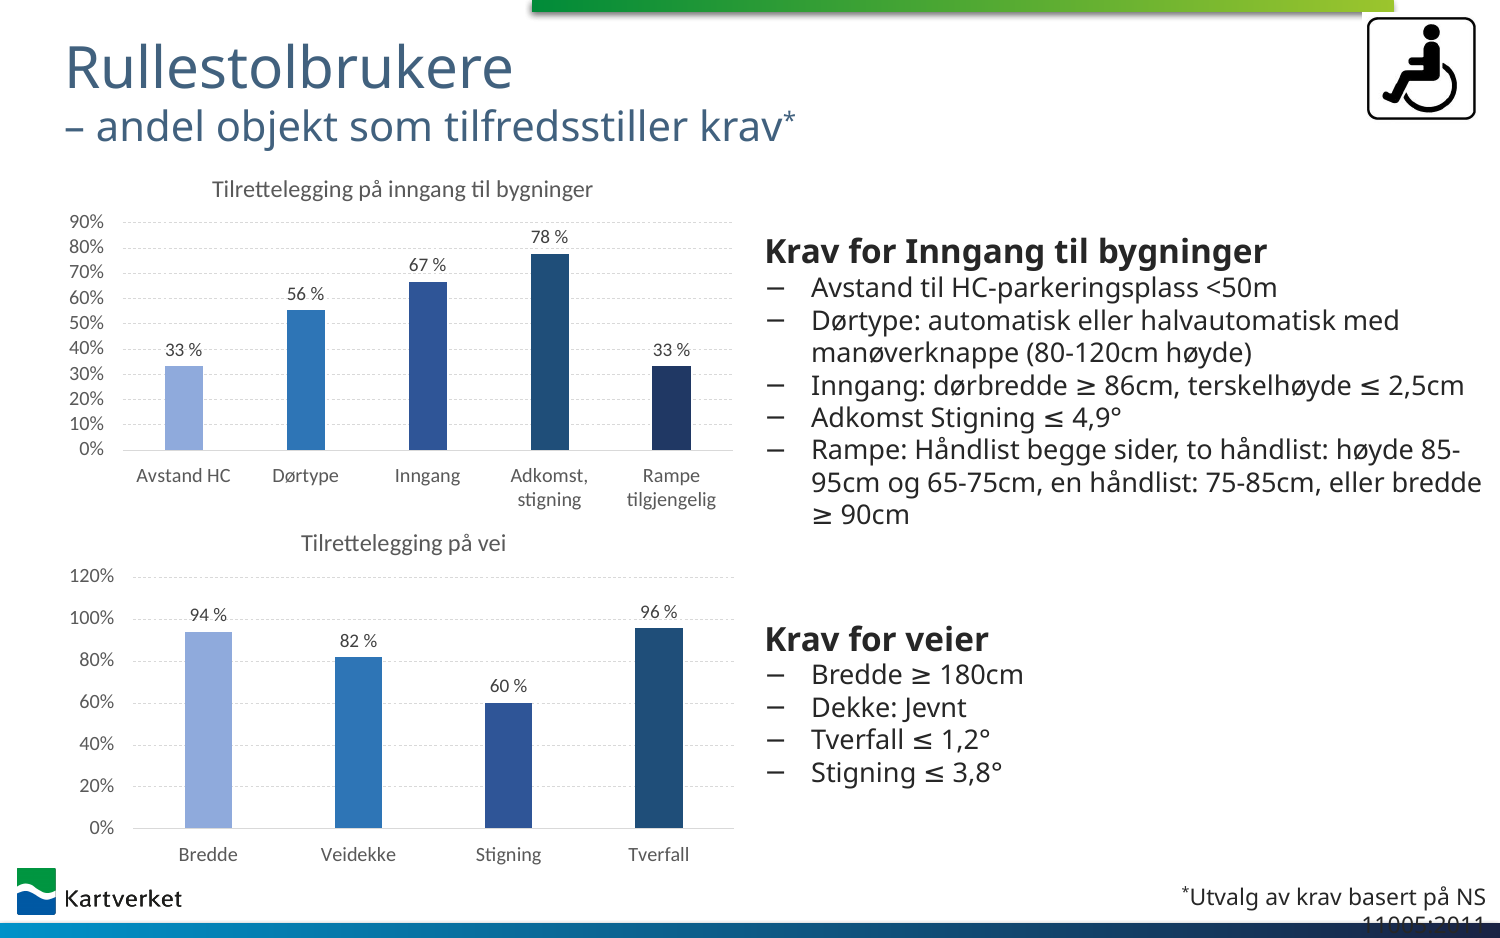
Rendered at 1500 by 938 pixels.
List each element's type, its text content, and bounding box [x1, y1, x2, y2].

text_box Krav for veier Bredde ≥ 180cm Dekke: Jevnt Tverfall ≤ 1,2° Stigning ≤ 3,8° [749, 610, 1500, 795]
picture [1362, 12, 1481, 126]
picture [62, 166, 744, 519]
text_box *Utvalg av krav basert på NS 11005:2011 [1068, 873, 1500, 938]
text_box Krav for Inngang til bygninger Avstand til HC-parkeringsplass <50m Dørtype: automatisk eller halvautomatisk med manøverknappe (80-120cm høyde) Inngang: dørbredde ≥ 86cm, terskelhøyde ≤ 2,5cm Adkomst Stigning ≤ 4,9° Rampe: Håndlist begge sider, to håndlist: høyde 85-95cm og 65-75cm, en håndlist: 75-85cm, eller bredde ≥ 90cm [749, 223, 1500, 538]
picture [62, 520, 746, 874]
text_box Rullestolbrukere – andel objekt som tilfredsstiller krav* [49, 25, 1431, 158]
